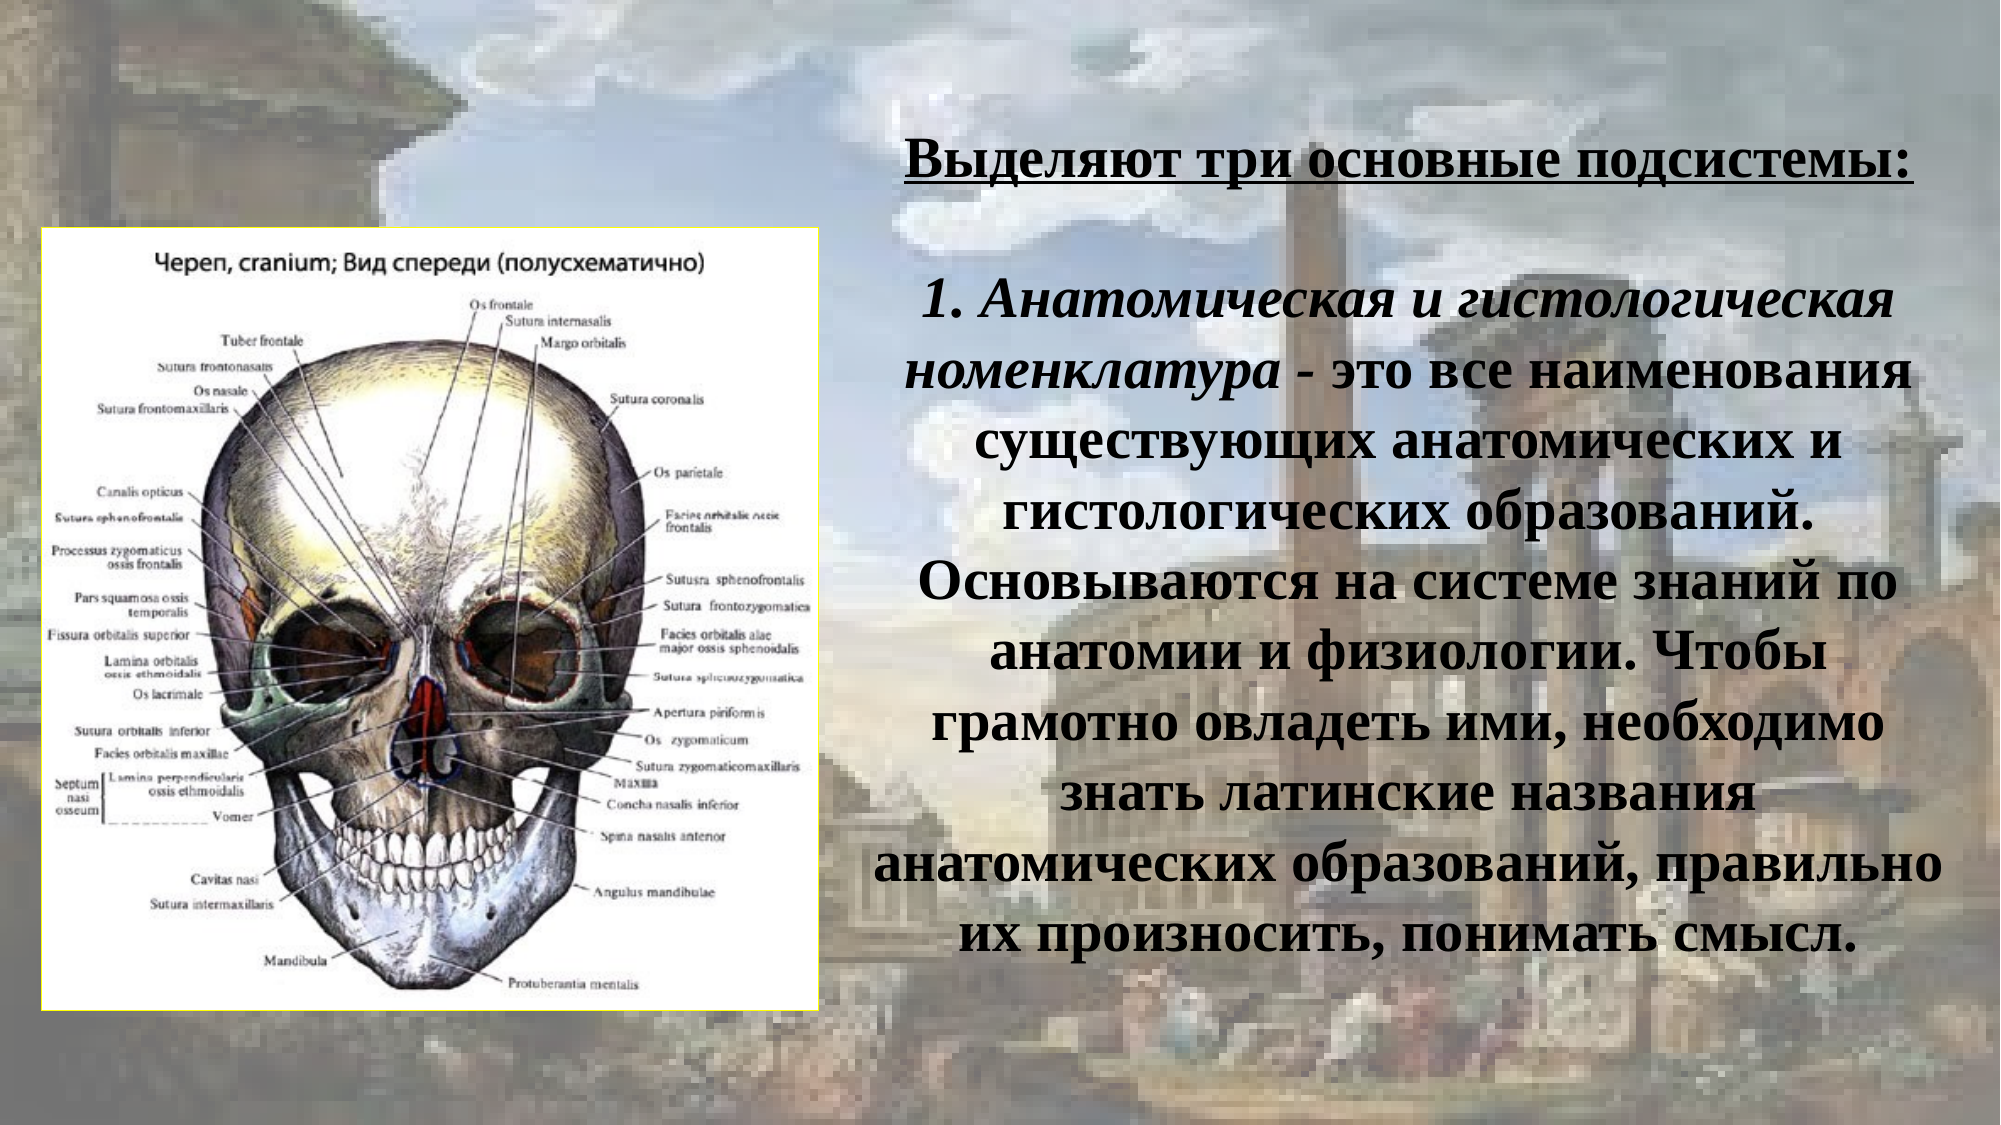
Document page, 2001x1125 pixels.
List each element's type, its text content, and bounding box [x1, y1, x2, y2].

title Выделяют три основные подсистемы: 1. Анатомическая и гистологическая номенклатура - это все наименования существующих анатомических и гистологических образований. Основываются на системе знаний по анатомии и физиологии. Чтобы грамотно овладеть ими, необходимо знать латинские названия анатомических образований, правильно их произносить, понимать смысл. [854, 99, 1965, 1053]
picture [41, 226, 820, 1011]
